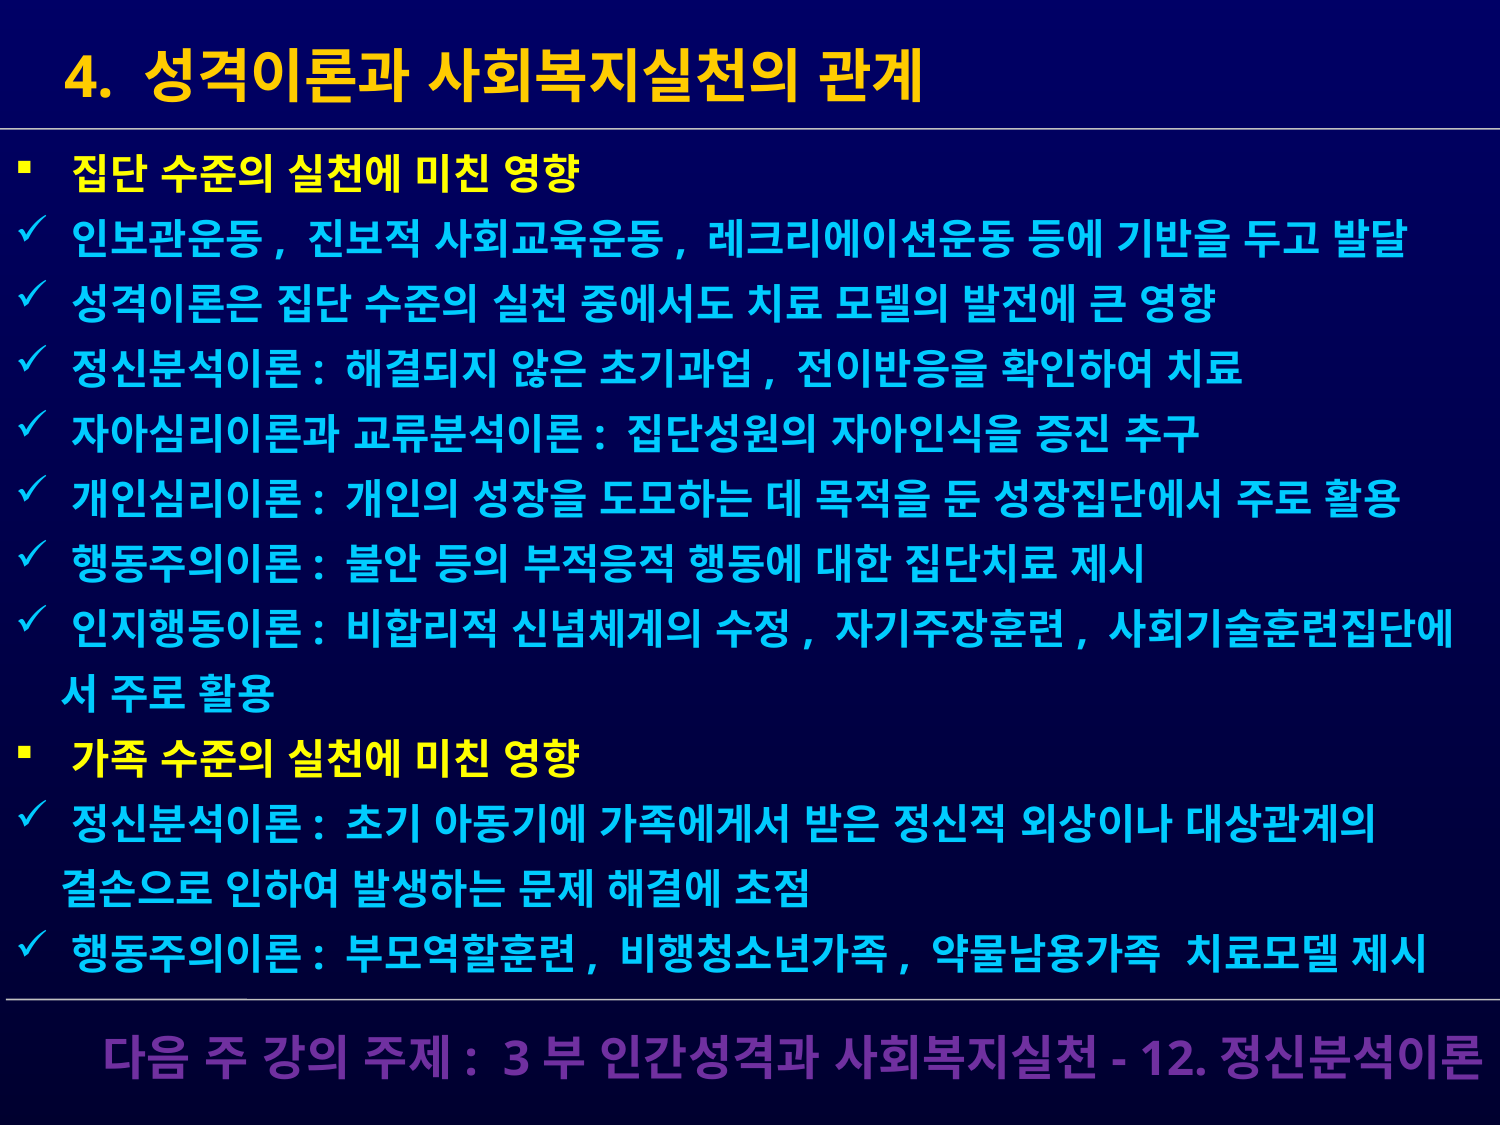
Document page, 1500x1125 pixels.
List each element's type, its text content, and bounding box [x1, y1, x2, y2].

text_box 다음 주 강의 주제: 3부 인간성격과 사회복지실천- 12.정신분석이론 [0, 1020, 1500, 1093]
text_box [0, 31, 1500, 985]
